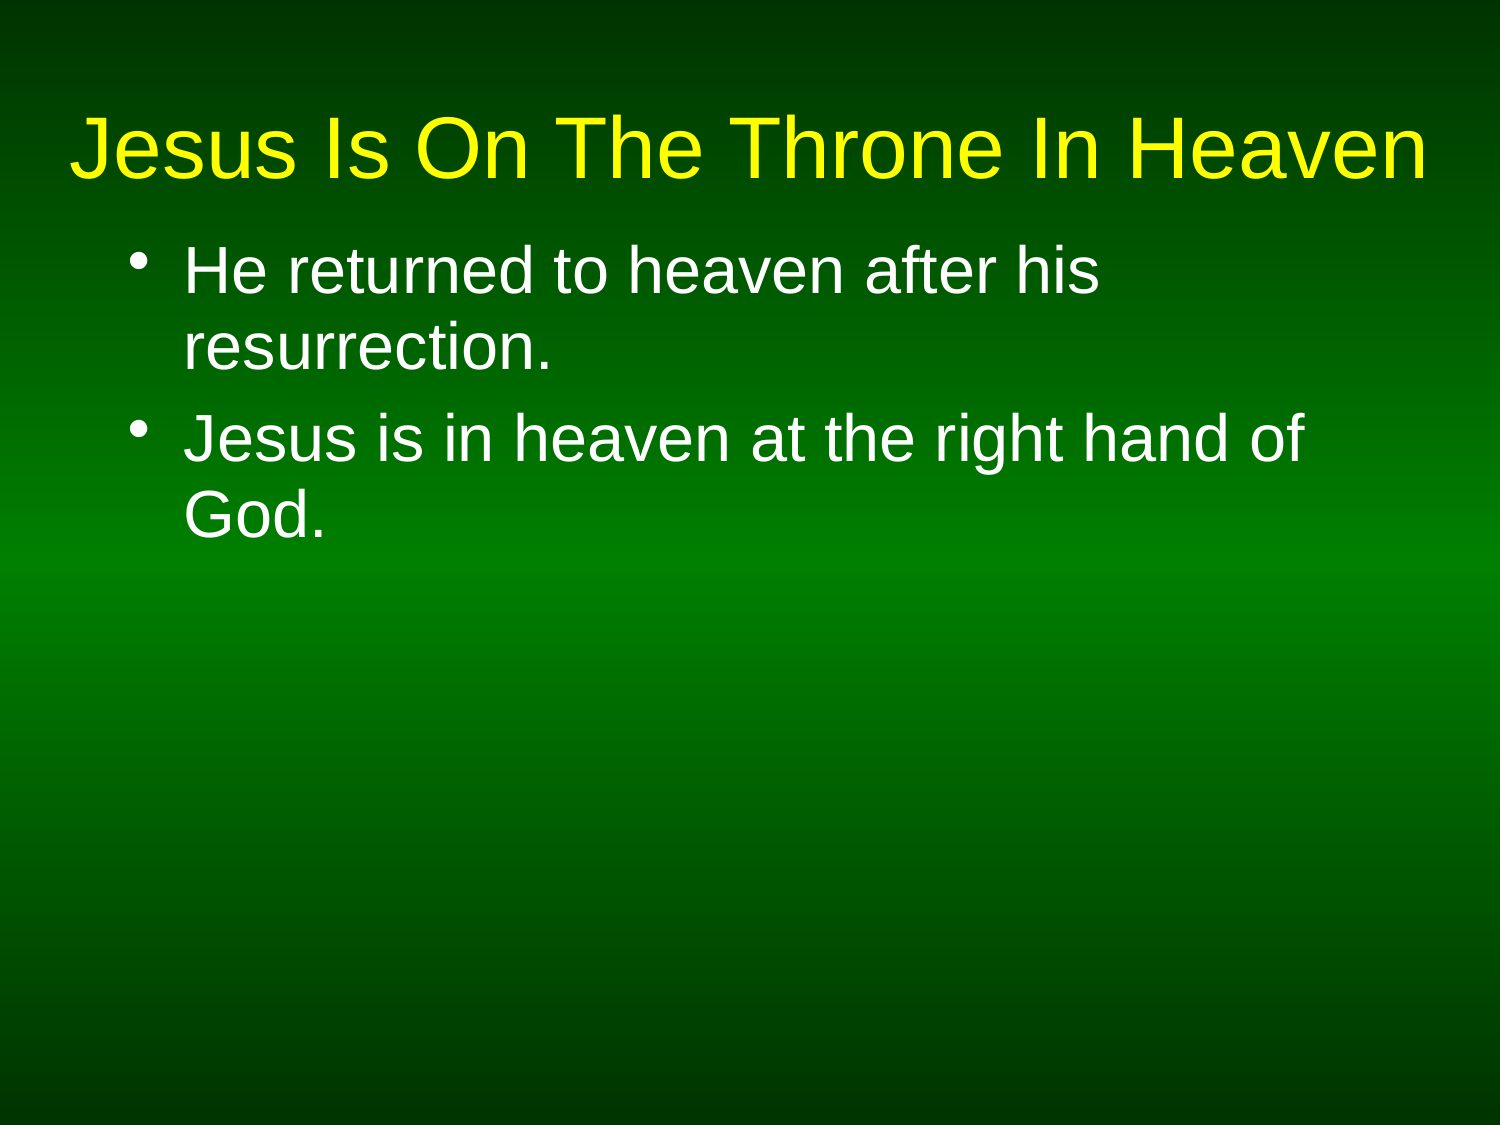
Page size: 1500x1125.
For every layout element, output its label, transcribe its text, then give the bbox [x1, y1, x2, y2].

title Jesus Is On The Throne In Heaven [37, 50, 1463, 238]
list He returned to heaven after his resurrection. Jesus is in heaven at the right hand of God. [112, 224, 1463, 1125]
